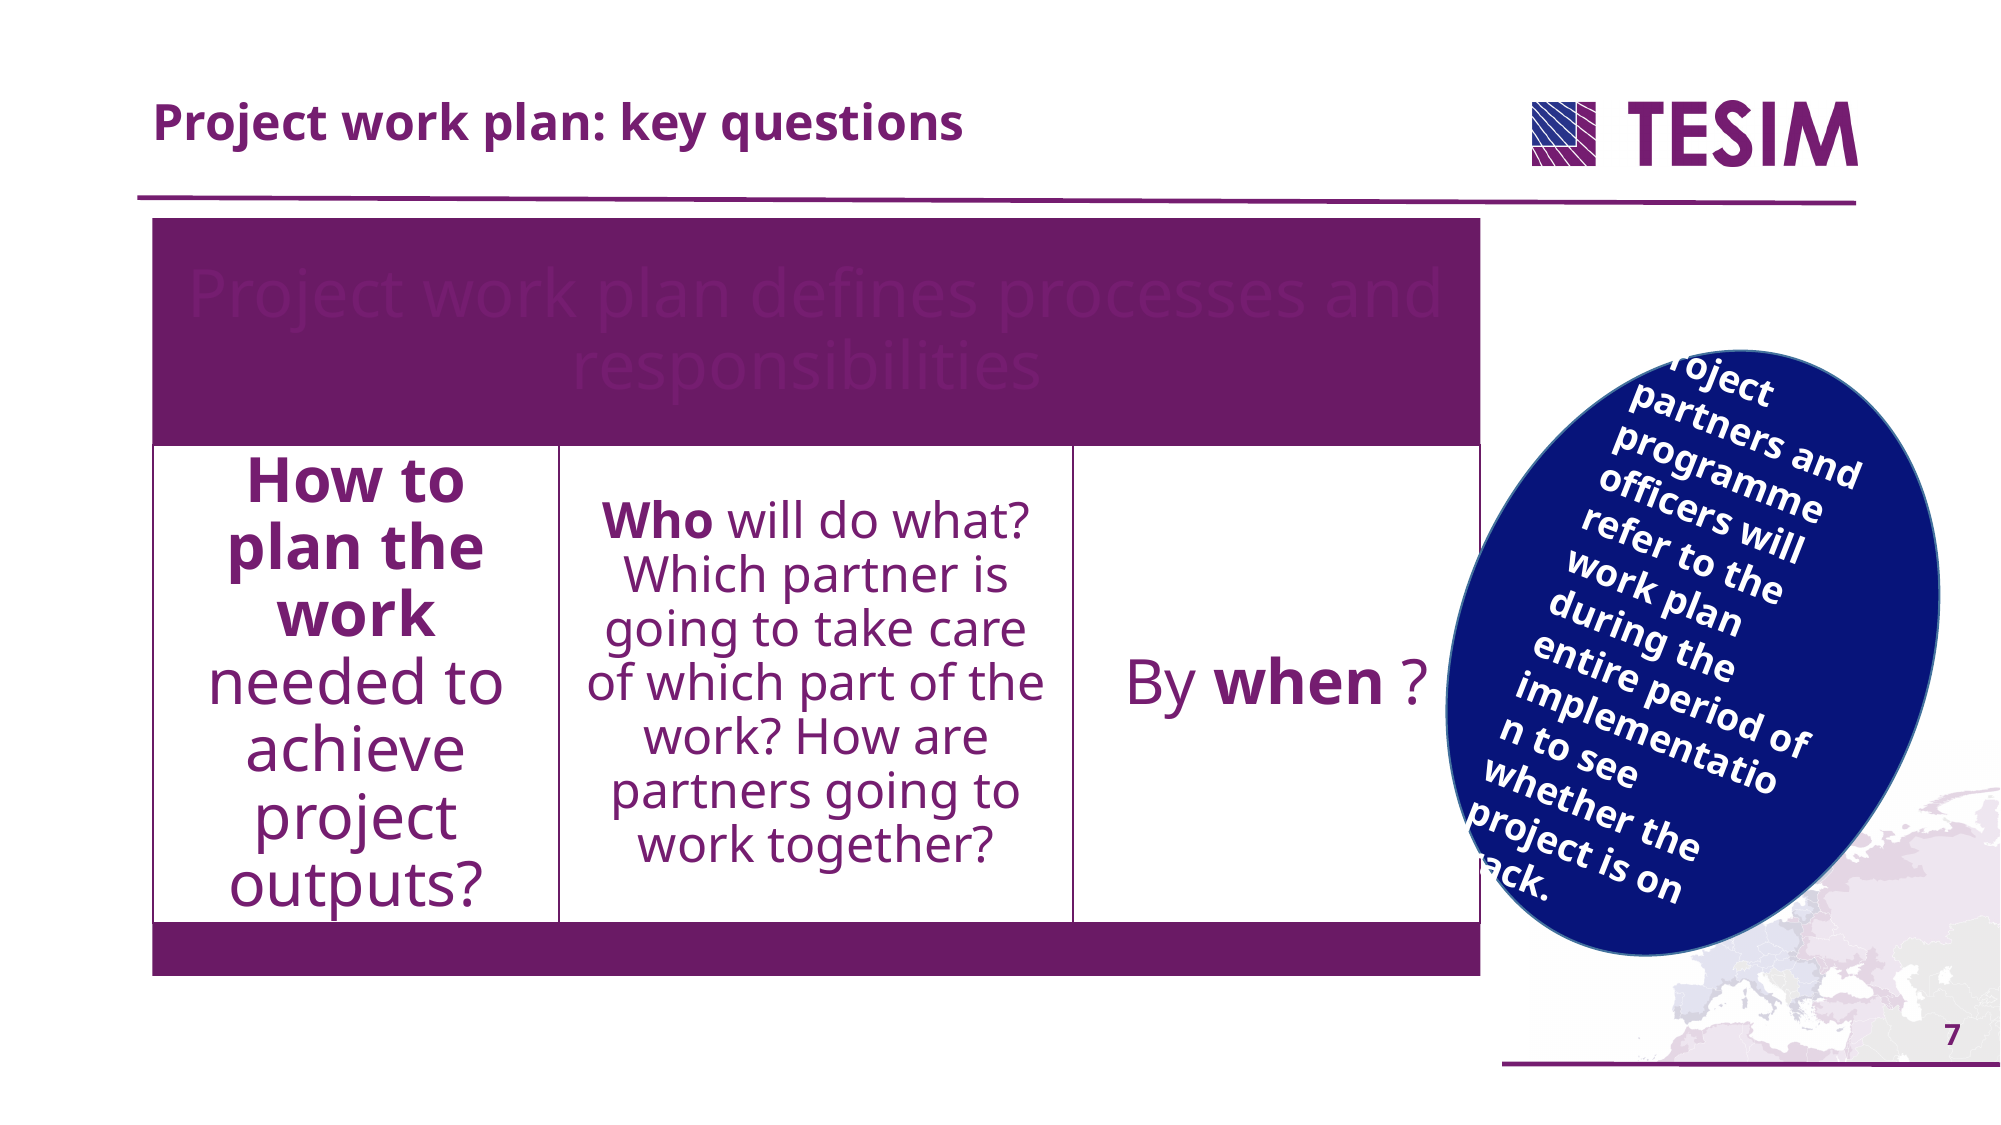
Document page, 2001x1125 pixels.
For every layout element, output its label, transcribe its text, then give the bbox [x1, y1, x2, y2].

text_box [152, 218, 1481, 976]
text_box Project partners and programme officers will refer to the work plan during the entire period of implementation to see whether the project is on track. [1481, 349, 1941, 957]
list Project work plan: key questions [137, 90, 1597, 188]
picture [1597, 100, 1858, 167]
